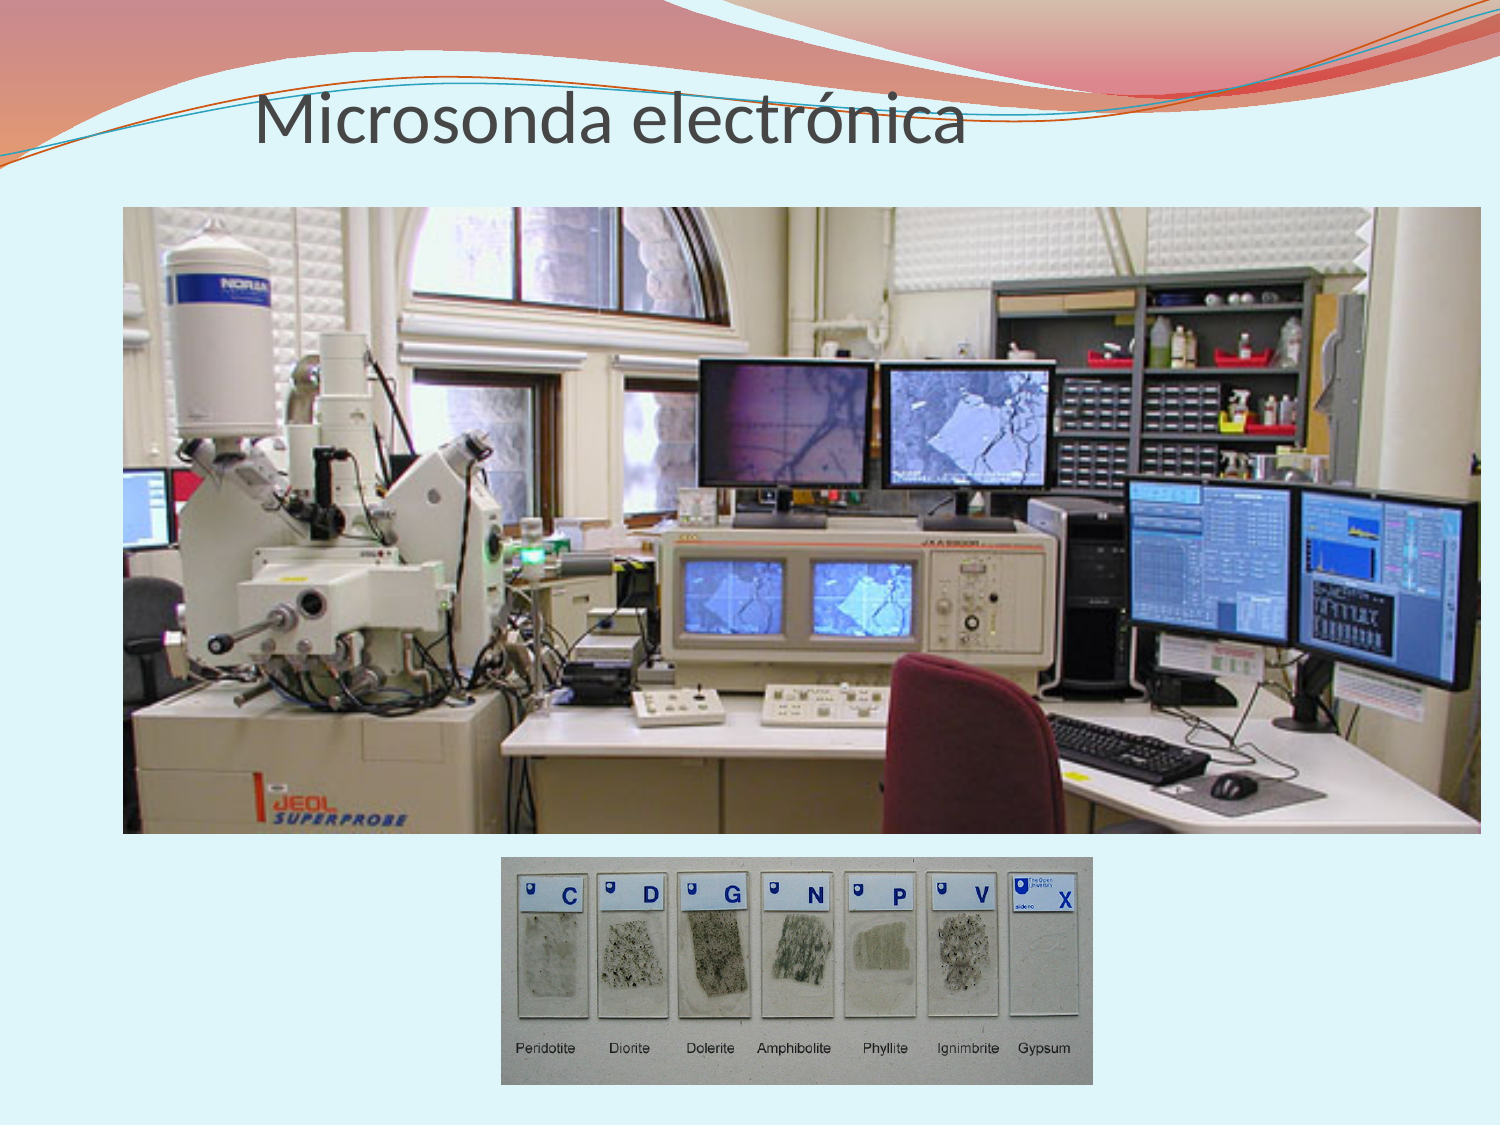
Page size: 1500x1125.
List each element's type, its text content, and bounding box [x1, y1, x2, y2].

picture [123, 207, 1481, 835]
picture [501, 857, 1093, 1085]
title Microsonda electrónica [253, 0, 1231, 159]
